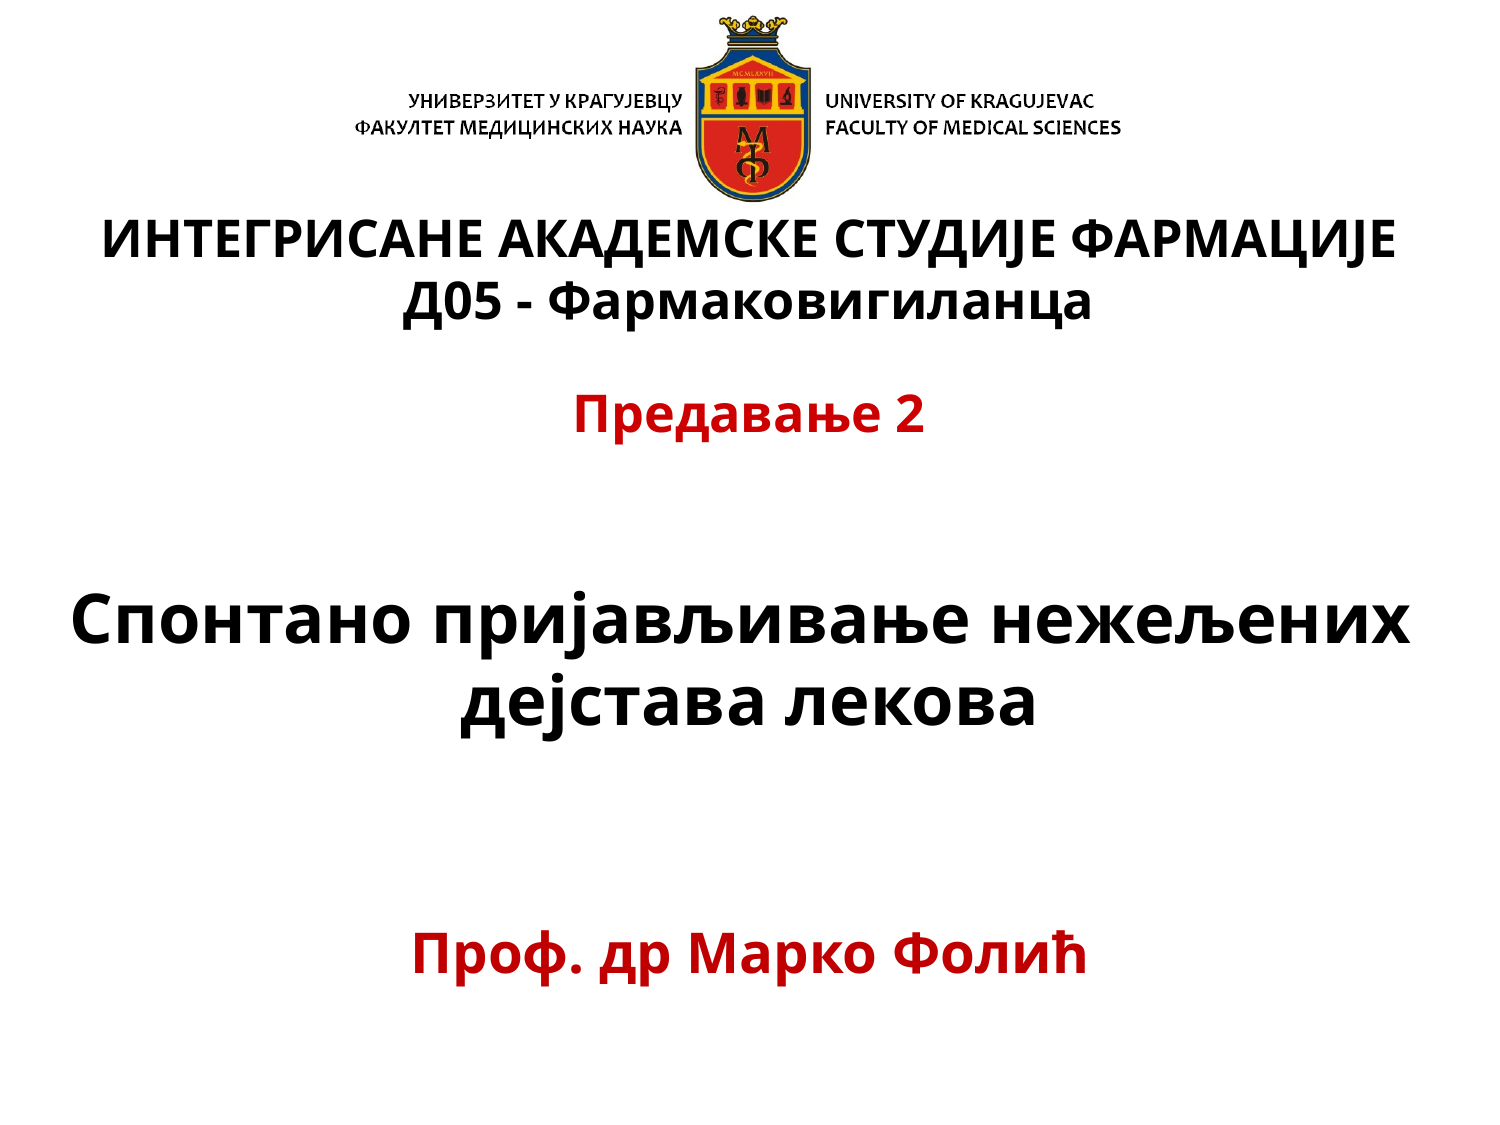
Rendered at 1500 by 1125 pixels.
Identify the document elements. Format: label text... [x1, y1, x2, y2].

title ИНТЕГРИСАНЕ АКАДЕМСКЕ СТУДИЈЕ ФАРМАЦИЈЕ Д05 - Фармаковигиланца Предавање 2 [74, 225, 1424, 451]
picture [324, 11, 1152, 208]
subtitle Спонтано пријављивање нежељених дејстава лекова Проф. др Марко Фолић [49, 566, 1451, 701]
